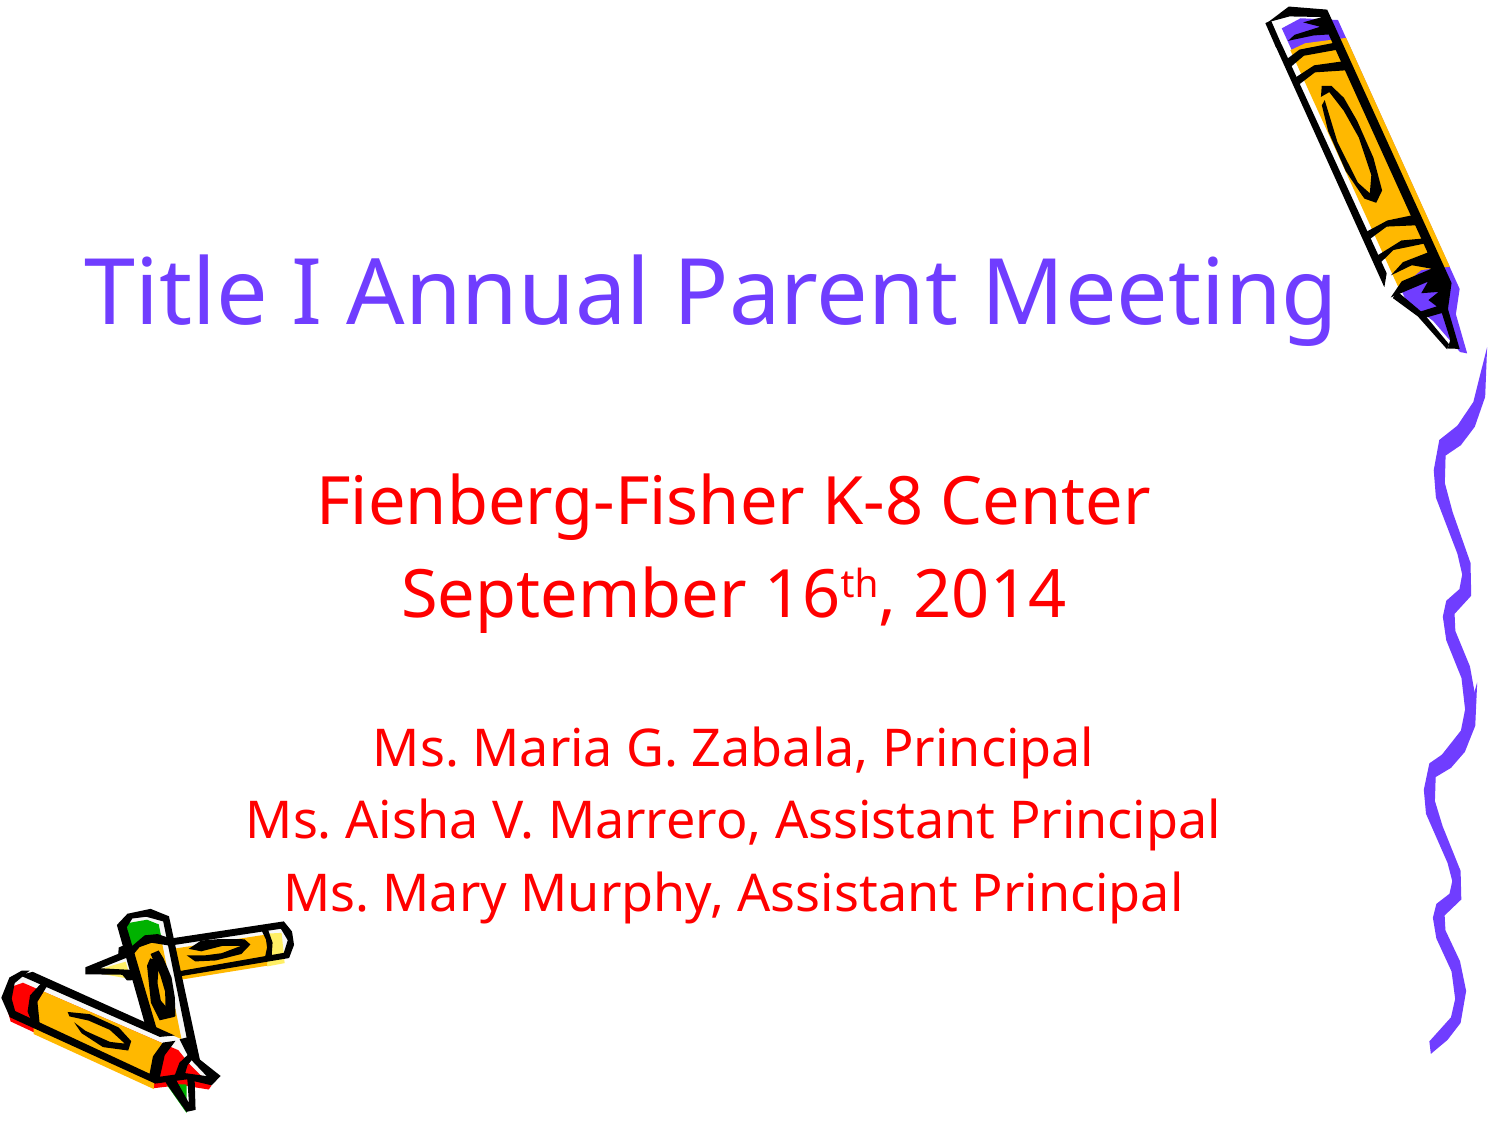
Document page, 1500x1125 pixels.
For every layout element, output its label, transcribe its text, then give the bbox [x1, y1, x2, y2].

text_box Title I Annual Parent Meeting [37, 162, 1388, 413]
text_box Fienberg-Fisher K-8 Center September 16th, 2014 Ms. Maria G. Zabala, Principal Ms. Aisha V. Marrero, Assistant Principal Ms. Mary Murphy, Assistant Principal [140, 449, 1328, 913]
